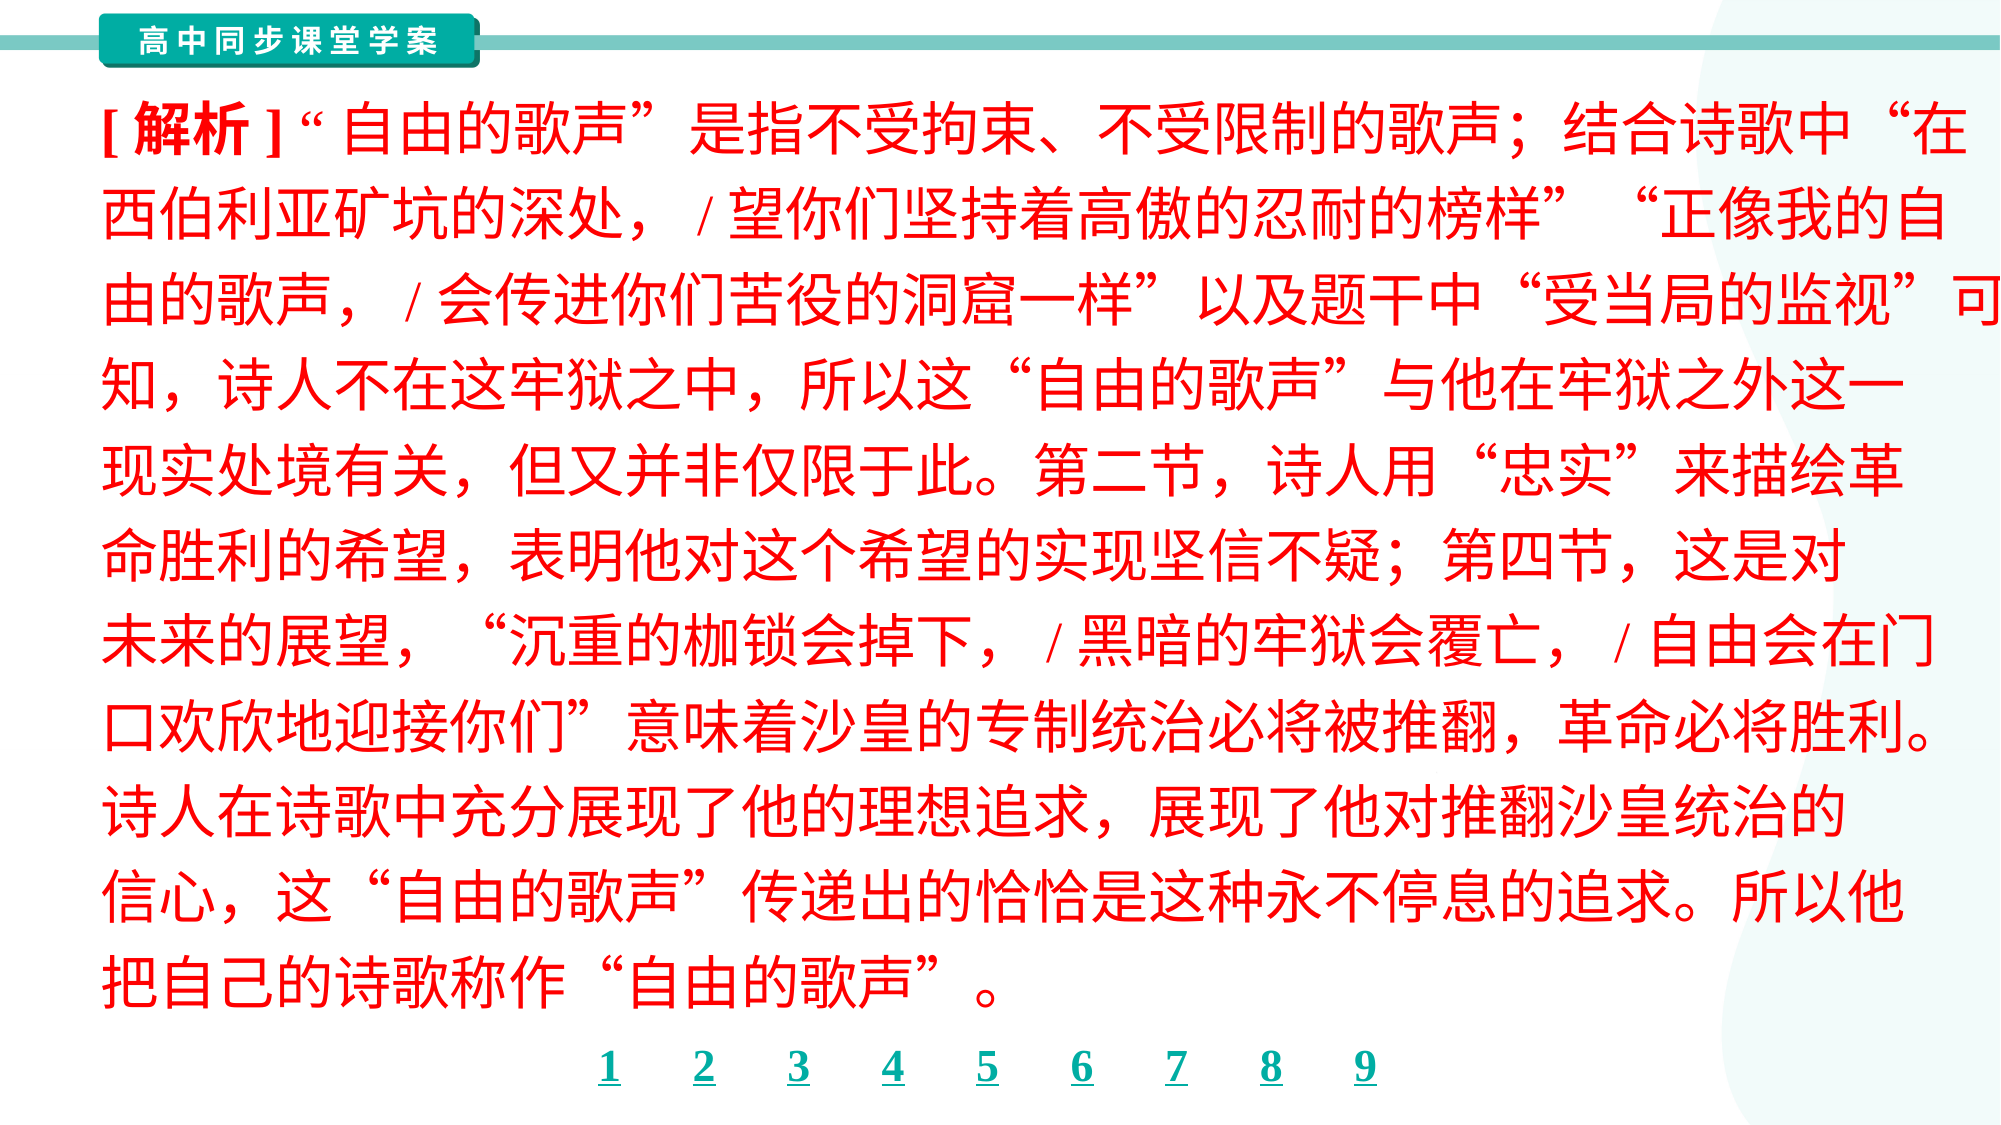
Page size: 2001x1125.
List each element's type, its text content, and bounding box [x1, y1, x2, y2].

picture [0, 0, 2000, 1125]
text_box [解析] “自由的歌声”是指不受拘束、不受限制的歌声；结合诗歌中“在 西伯利亚矿坑的深处，/望你们坚持着高傲的忍耐的榜样”“正像我的自 由的歌声，/会传进你们苦役的洞窟一样”以及题干中“受当局的监视”可 知，诗人不在这牢狱之中，所以这“自由的歌声”与他在牢狱之外这一 现实处境有关，但又并非仅限于此。第二节，诗人用“忠实”来描绘革 命胜利的希望，表明他对这个希望的实现坚信不疑；第四节，这是对 未来的展望，“沉重的枷锁会掉下，/黑暗的牢狱会覆亡，/自由会在门 口欢欣地迎接你们”意味着沙皇的专制统治必将被推翻，革命必将胜利。 诗人在诗歌中充分展现了他的理想追求，展现了他对推翻沙皇统治的 信心，这“自由的歌声”传递出的恰恰是这种永不停息的追求。所以他 把自己的诗歌称作“自由的歌声”。 [100, 76, 1899, 1017]
